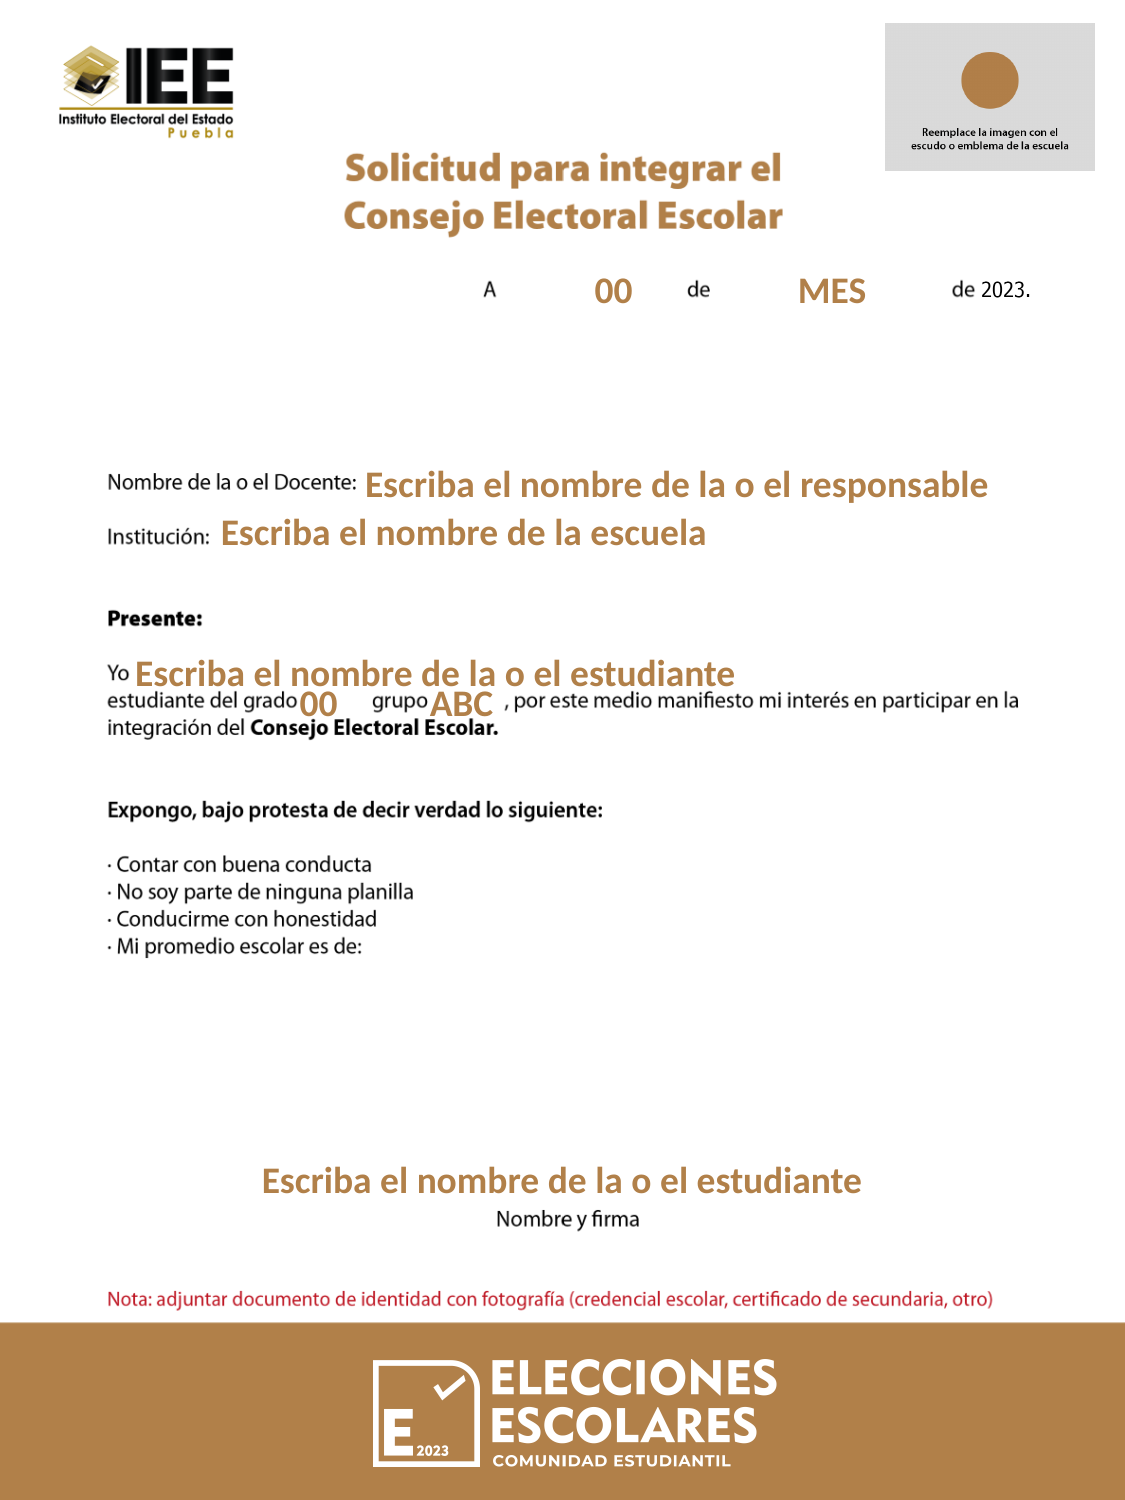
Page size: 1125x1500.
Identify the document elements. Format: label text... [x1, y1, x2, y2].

text_box Escriba el nombre de la o el responsable [350, 452, 1044, 513]
picture [0, 0, 1125, 1500]
text_box 00 [255, 671, 382, 732]
text_box ABC [398, 671, 525, 732]
text_box MES [705, 258, 960, 319]
text_box Escriba el nombre de la o el estudiante [157, 1149, 968, 1209]
text_box 00 [550, 258, 678, 319]
text_box Escriba el nombre de la o el estudiante [120, 641, 930, 702]
text_box Escriba el nombre de la escuela [205, 500, 1016, 561]
